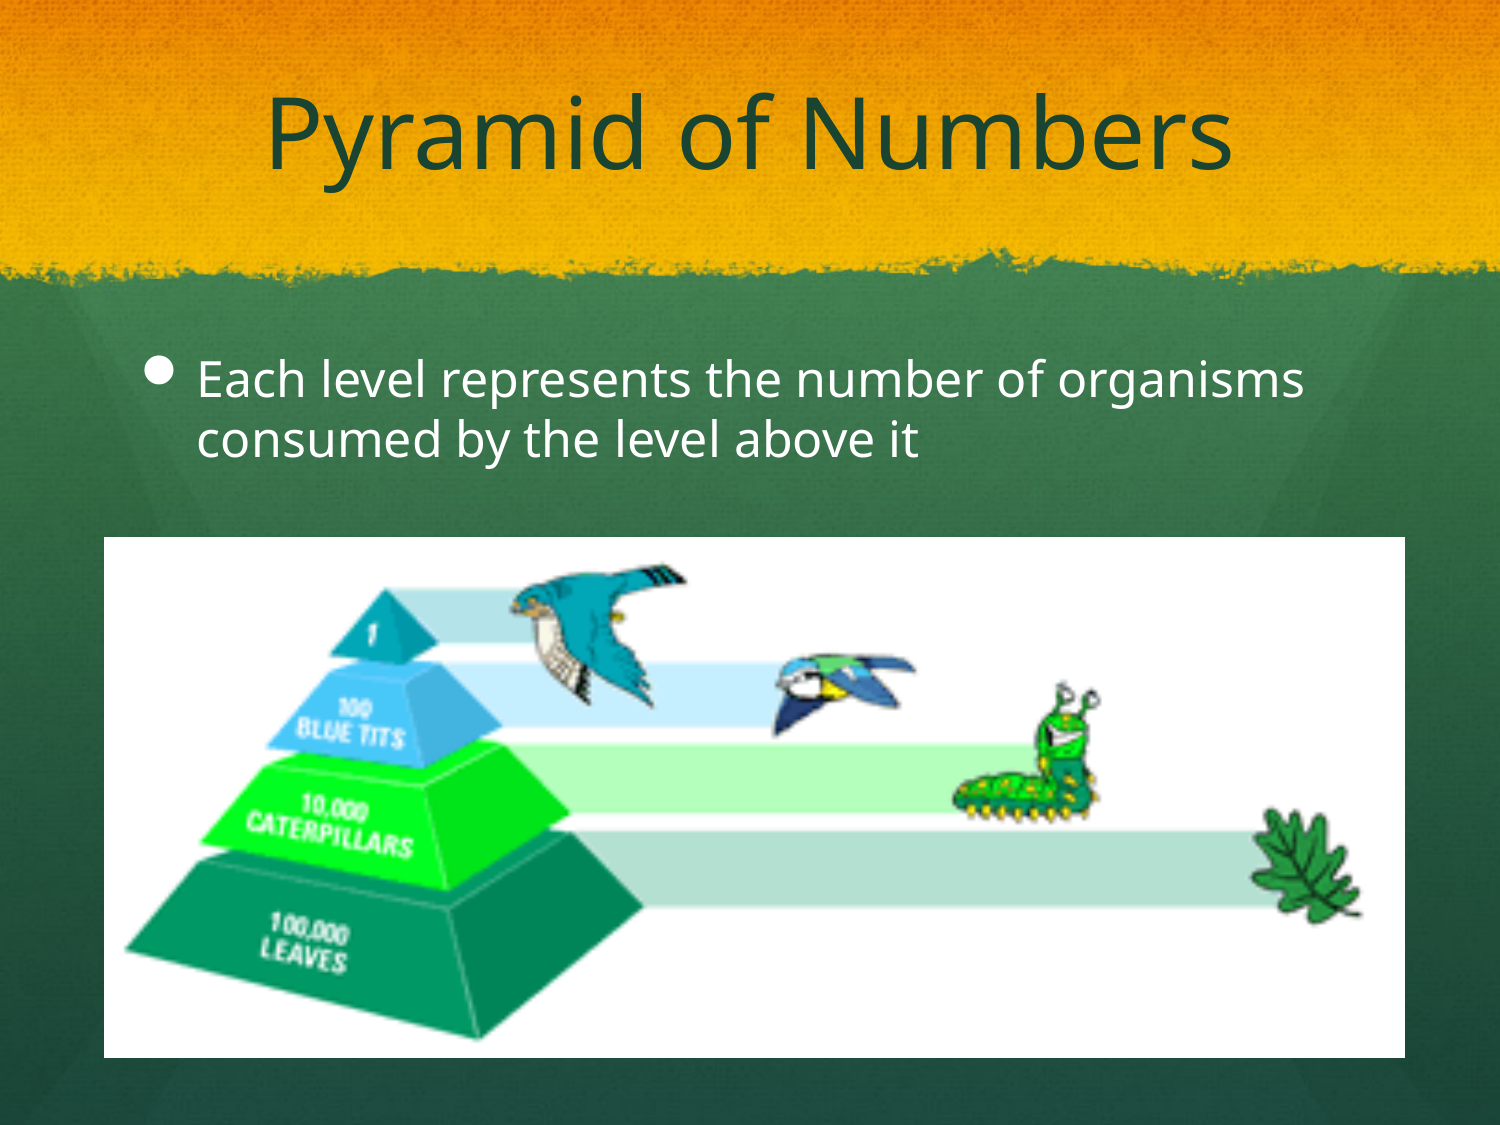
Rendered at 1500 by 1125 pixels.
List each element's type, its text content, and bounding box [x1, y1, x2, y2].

list Each level represents the number of organisms consumed by the level above it [125, 339, 1375, 526]
title Pyramid of Numbers [125, 13, 1375, 246]
picture [0, 0, 1500, 1125]
